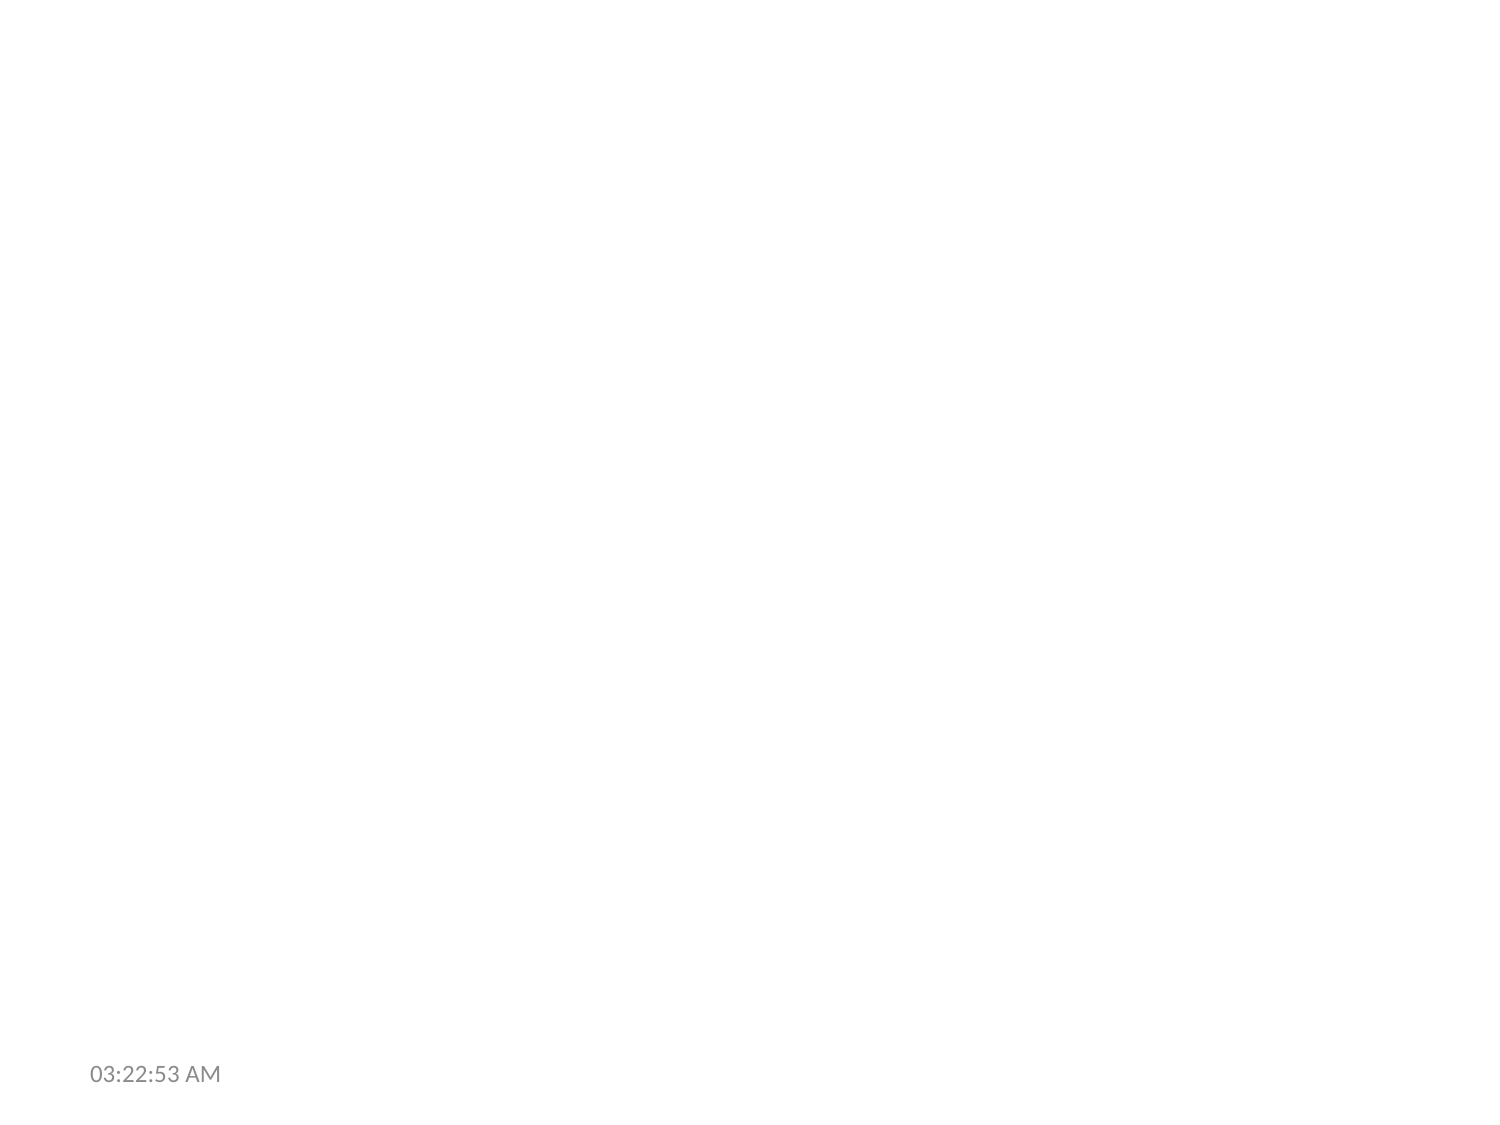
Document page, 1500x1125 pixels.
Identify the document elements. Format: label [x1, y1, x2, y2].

slide_number [75, 1042, 425, 1103]
